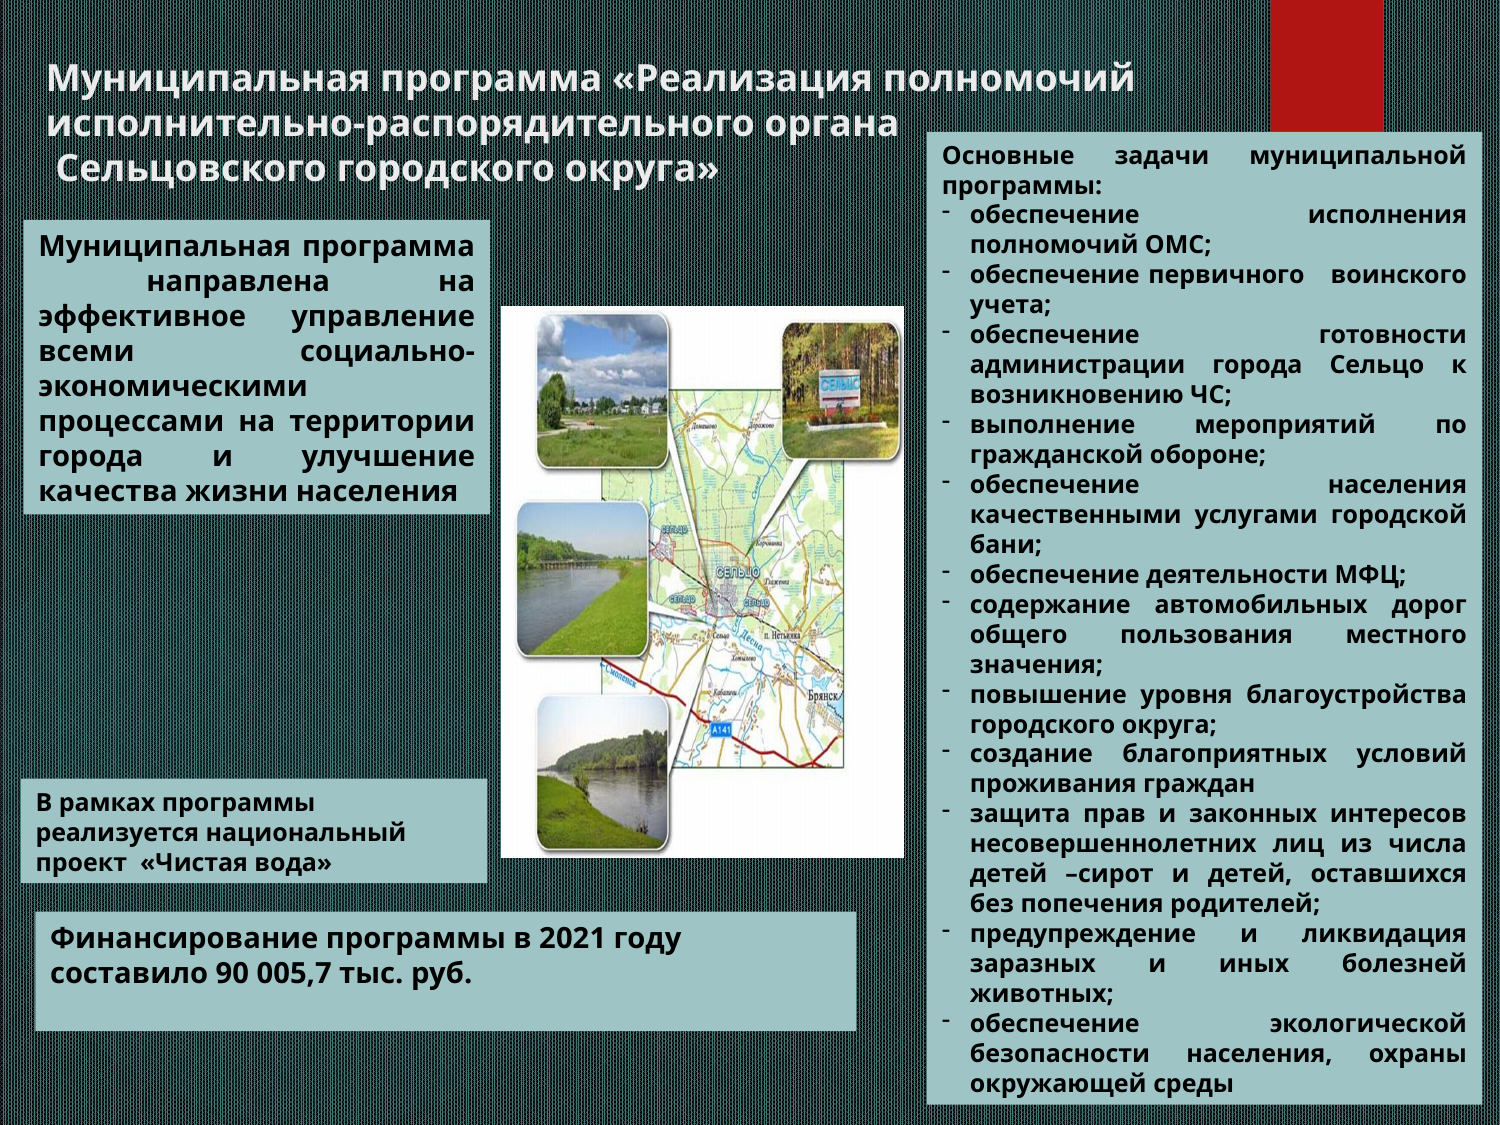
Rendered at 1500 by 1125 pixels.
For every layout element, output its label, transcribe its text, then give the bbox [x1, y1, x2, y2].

text_box Финансирование программы в 2021 году составило 90 005,7 тыс. руб. [35, 911, 857, 1032]
text_box Основные задачи муниципальной программы: обеспечение исполнения полномочий ОМС; обеспечение первичного воинского учета; обеспечение готовности администрации города Сельцо к возникновению ЧС; выполнение мероприятий по гражданской обороне; обеспечение населения качественными услугами городской бани; обеспечение деятельности МФЦ; содержание автомобильных дорог общего пользования местного значения; повышение уровня благоустройства городского округа; создание благоприятных условий проживания граждан защита прав и законных интересов несовершеннолетних лиц из числа детей –сирот и детей, оставшихся без попечения родителей; предупреждение и ликвидация заразных и иных болезней животных; обеспечение экологической безопасности населения, охраны окружающей среды [927, 131, 1483, 1105]
title Муниципальная программа «Реализация полномочий исполнительно-распорядительного органа Сельцовского городского округа» [30, 46, 1189, 204]
text_box В рамках программы реализуется национальный проект «Чистая вода» [20, 778, 488, 884]
picture [501, 306, 904, 859]
text_box Муниципальная программа направлена на эффективное управление всеми социально-экономическими процессами на территории города и улучшение качества жизни населения [23, 219, 491, 515]
